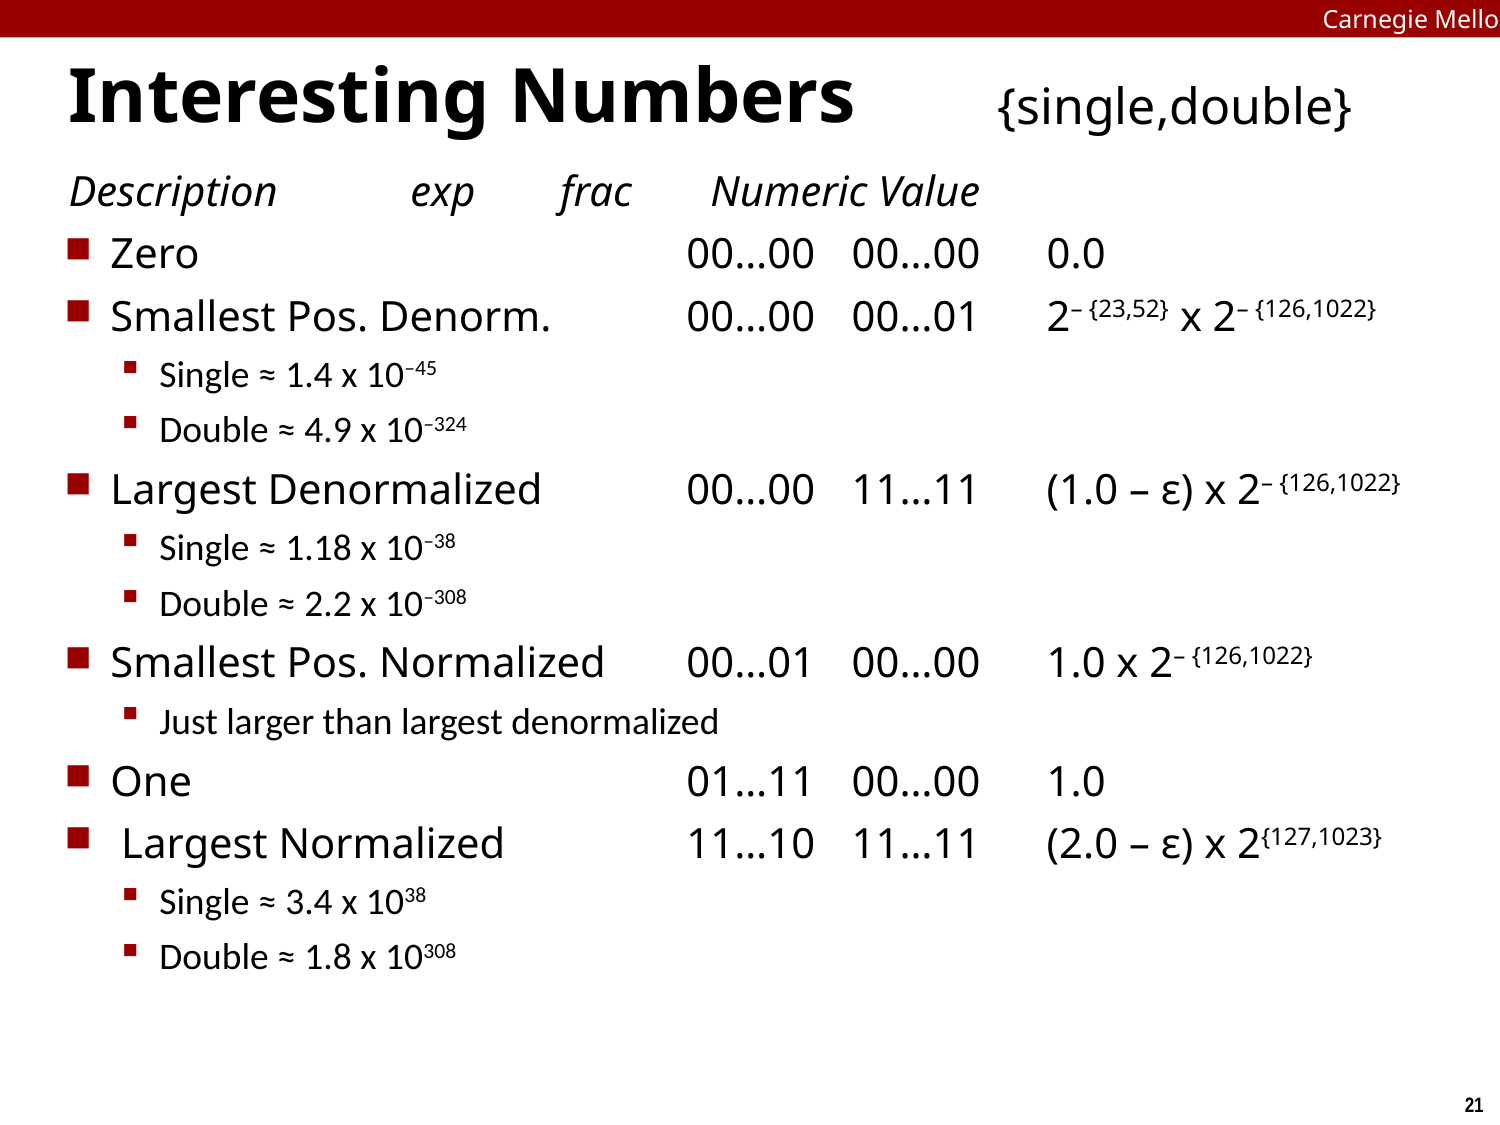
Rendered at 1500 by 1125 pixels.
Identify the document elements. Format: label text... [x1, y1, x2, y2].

title Interesting Numbers [62, 41, 1438, 145]
list Description exp frac Numeric Value Zero 00…00 00…00 0.0 Smallest Pos. Denorm. 00…00 00…01 2– {23,52} x 2– {126,1022} Single ≈ 1.4 x 10–45 Double ≈ 4.9 x 10–324 Largest Denormalized 00…00 11…11 (1.0 – ε) x 2– {126,1022} Single ≈ 1.18 x 10–38 Double ≈ 2.2 x 10–308 Smallest Pos. Normalized 00…01 00…00 1.0 x 2– {126,1022} Just larger than largest denormalized One 01…11 00…00 1.0 Largest Normalized 11…10 11…11 (2.0 – ε) x 2{127,1023} Single ≈ 3.4 x 1038 Double ≈ 1.8 x 10308 [62, 158, 1438, 1122]
text_box {single,double} [943, 67, 1407, 143]
text_box [0, 0, 1500, 38]
text_box Carnegie Mellon [1322, 3, 1500, 33]
